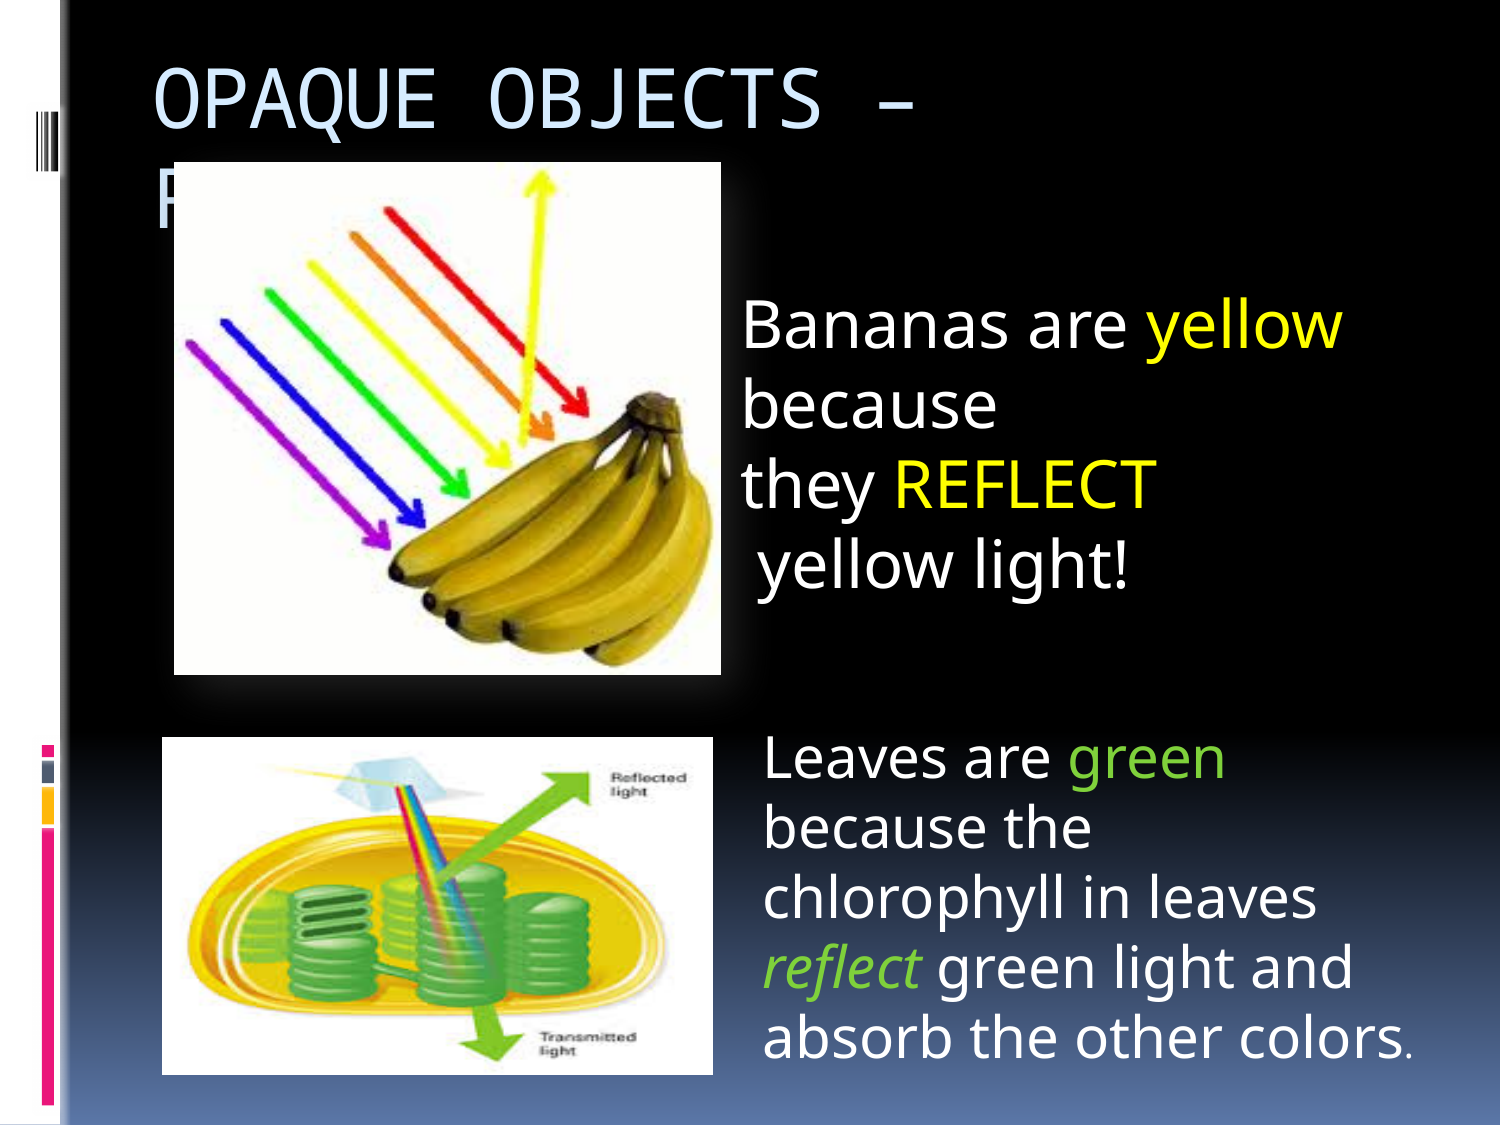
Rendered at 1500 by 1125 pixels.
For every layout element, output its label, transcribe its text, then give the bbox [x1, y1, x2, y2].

text_box Bananas are yellow because they REFLECT yellow light! [729, 274, 1377, 610]
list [174, 161, 721, 676]
title OPAQUE OBJECTS – REFLECT!! [137, 37, 1413, 188]
text_box Leaves are green because the chlorophyll in leaves reflect green light and absorb the other colors. [747, 712, 1429, 1078]
picture [162, 737, 713, 1076]
